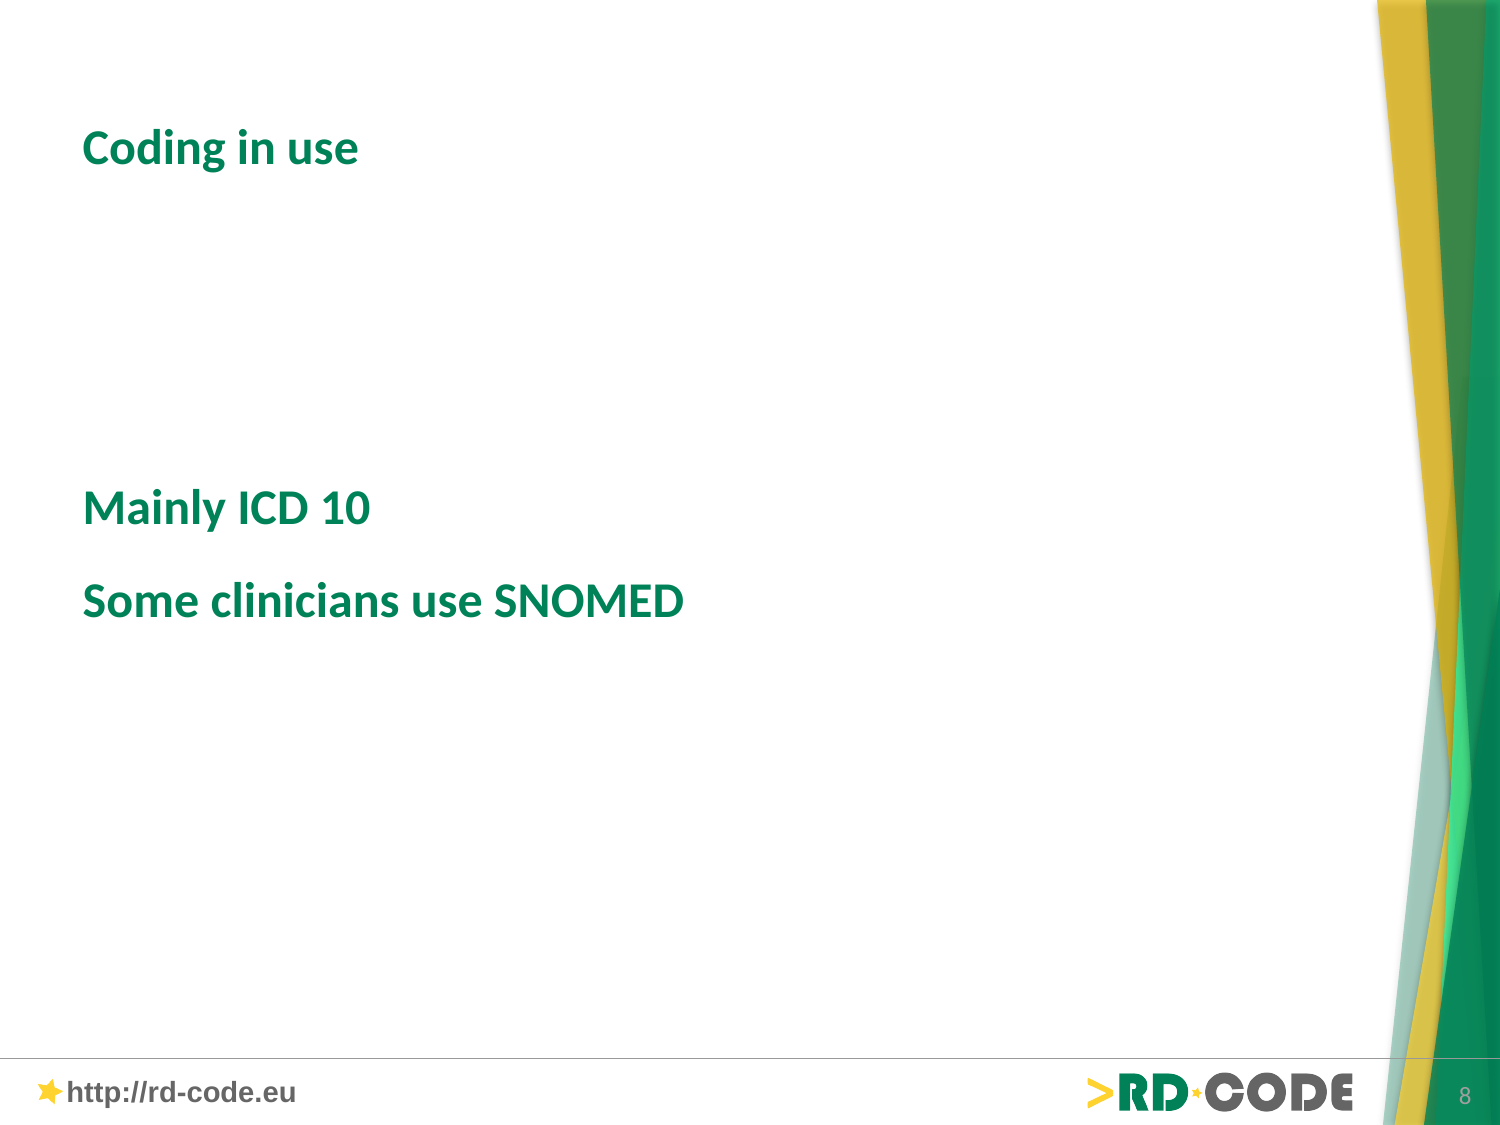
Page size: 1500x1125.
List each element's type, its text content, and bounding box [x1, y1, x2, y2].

picture [1082, 1064, 1363, 1117]
slide_number 8 [1378, 1065, 1487, 1125]
title Coding in use Mainly ICD 10 Some clinicians use SNOMED [20, 10, 1363, 199]
picture [35, 1076, 65, 1106]
